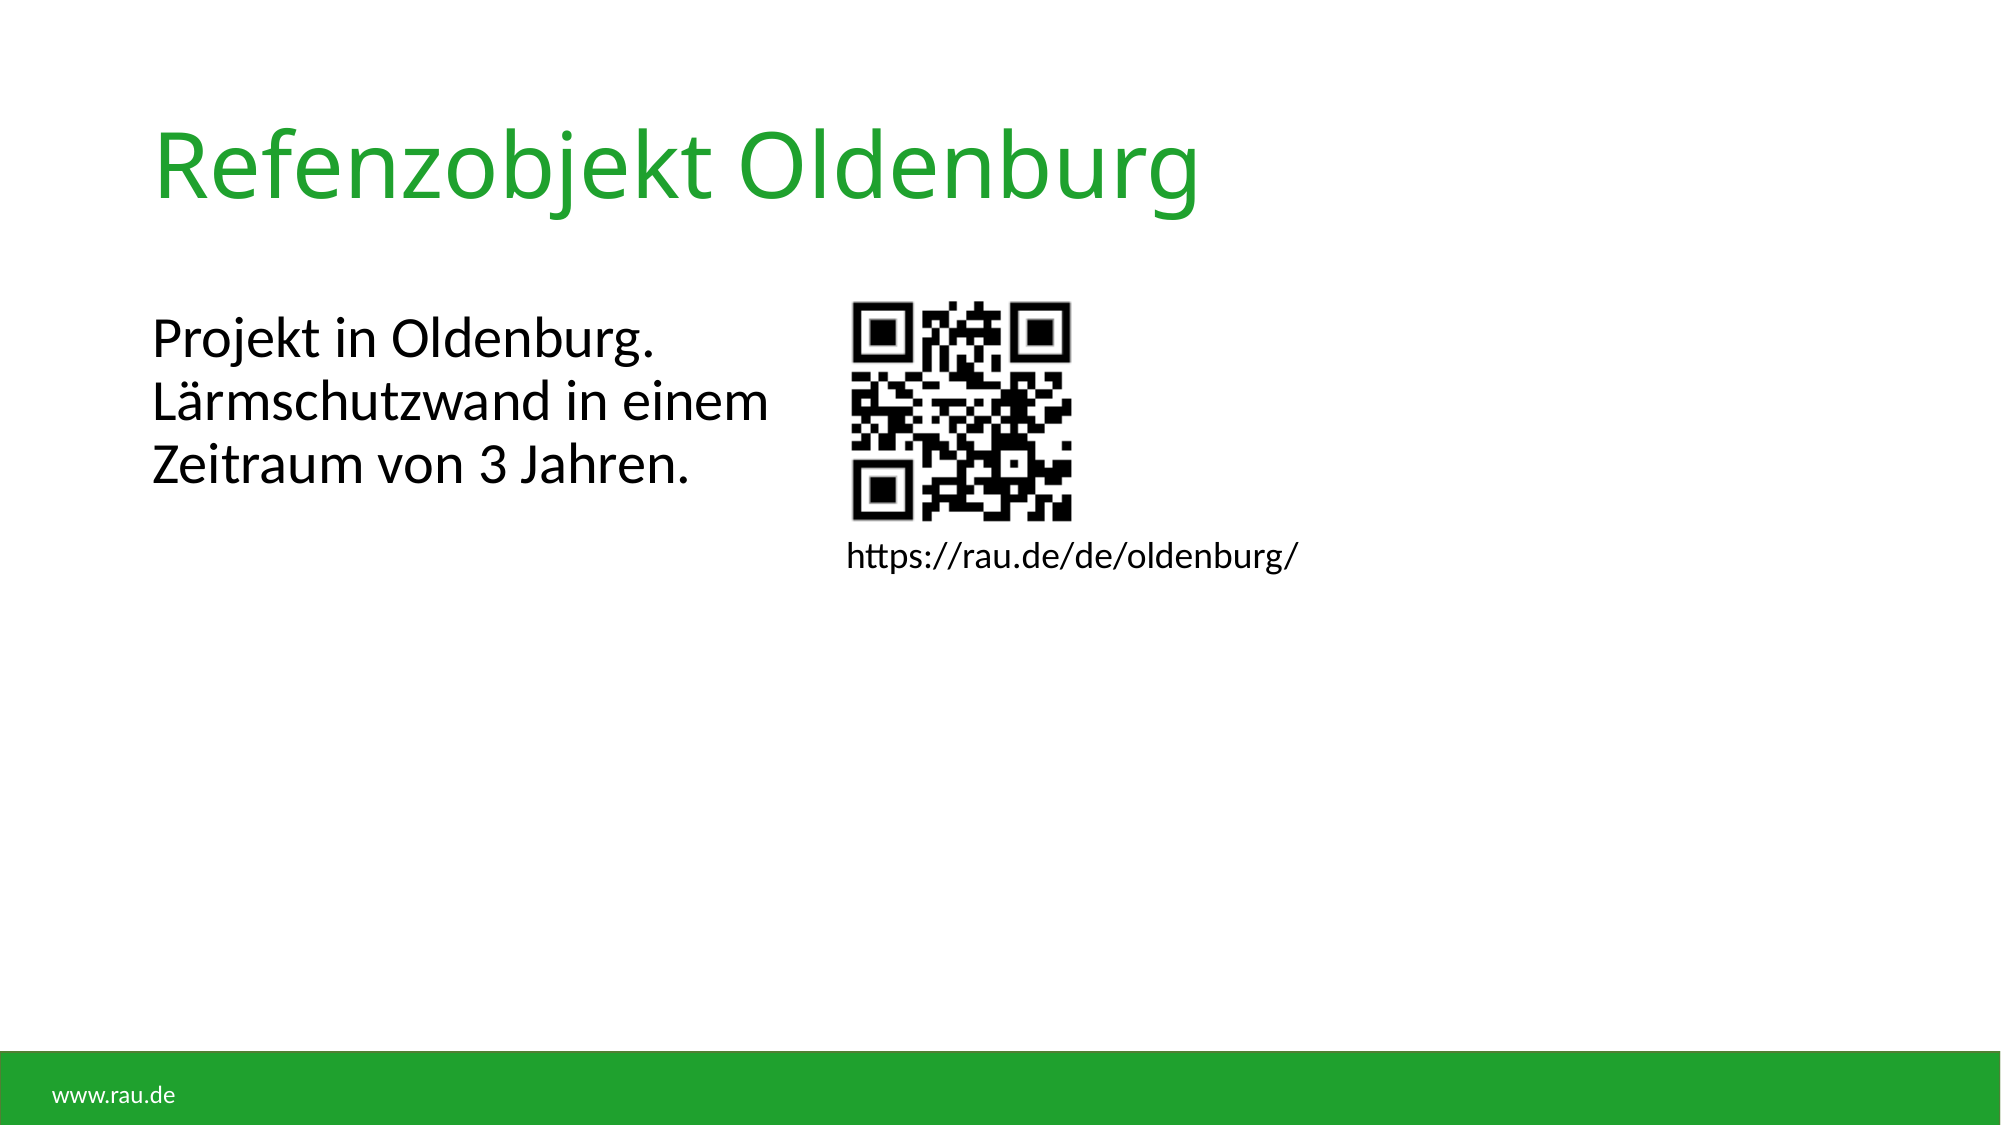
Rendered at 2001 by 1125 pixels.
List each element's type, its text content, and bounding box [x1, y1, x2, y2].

text_box https://rau.de/de/oldenburg/ [831, 523, 1314, 584]
list Projekt in Oldenburg. Lärmschutzwand in einem Zeitraum von 3 Jahren. [137, 299, 827, 535]
title Refenzobjekt Oldenburg [137, 59, 1863, 278]
picture [827, 289, 1092, 545]
